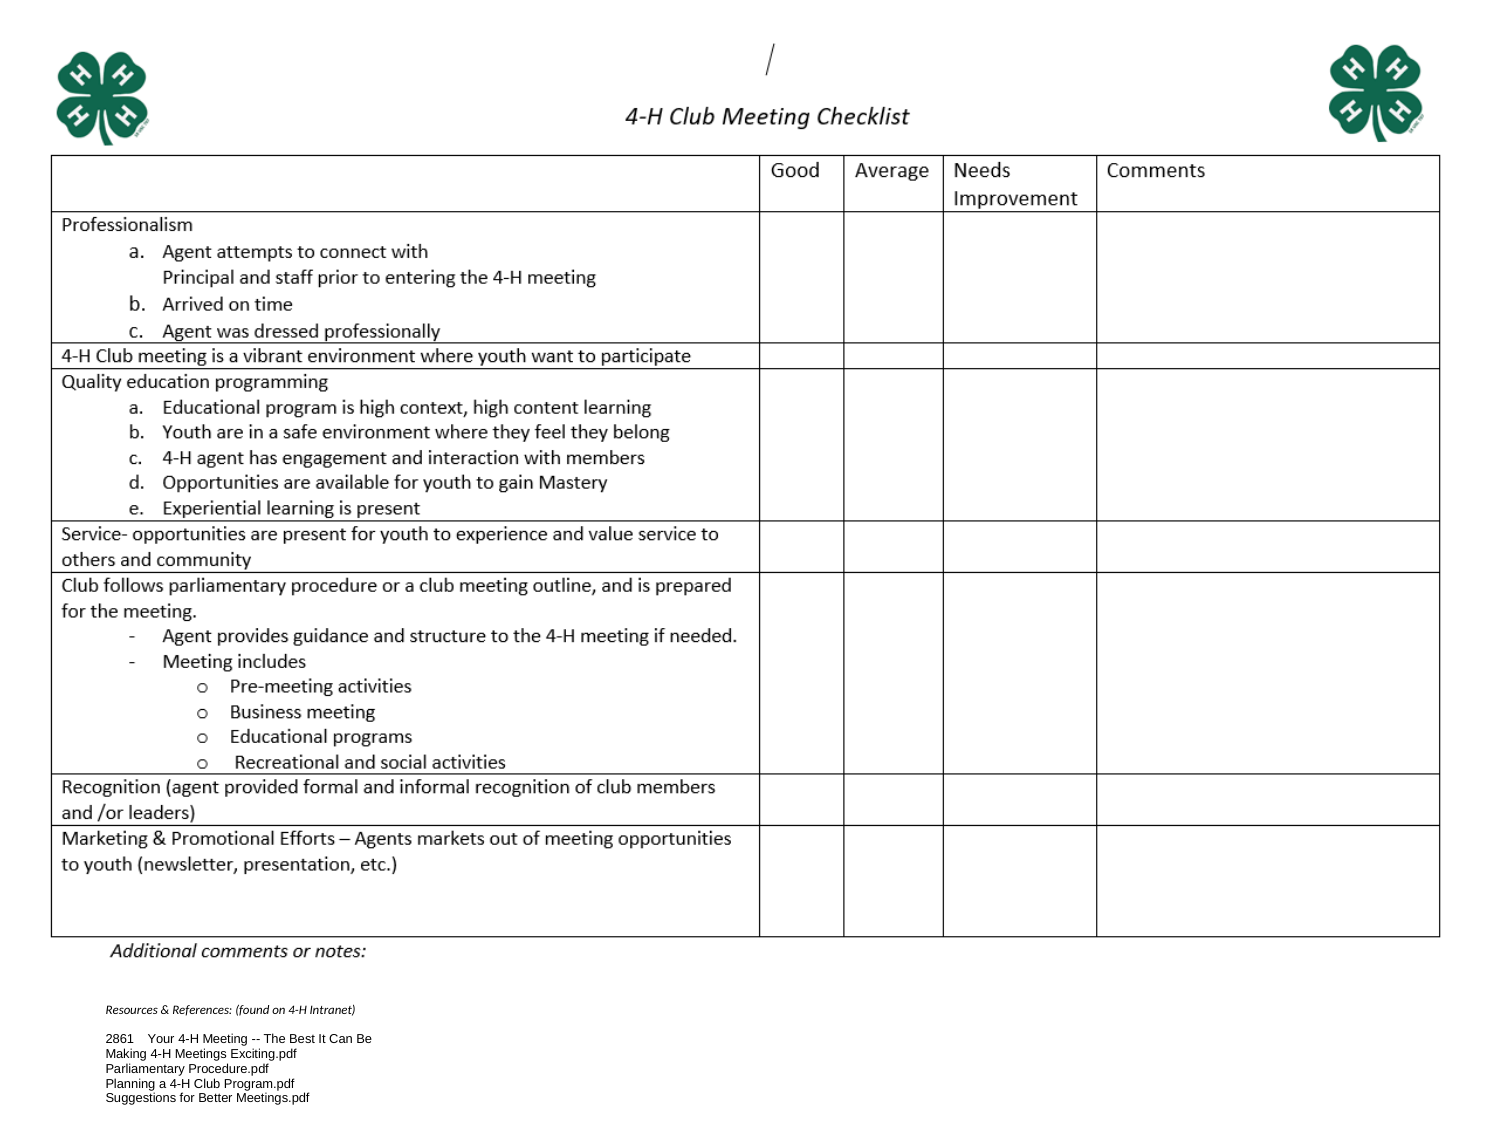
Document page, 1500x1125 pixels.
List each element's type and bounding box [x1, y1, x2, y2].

picture [105, 1002, 719, 1106]
list [17, 39, 1445, 1003]
